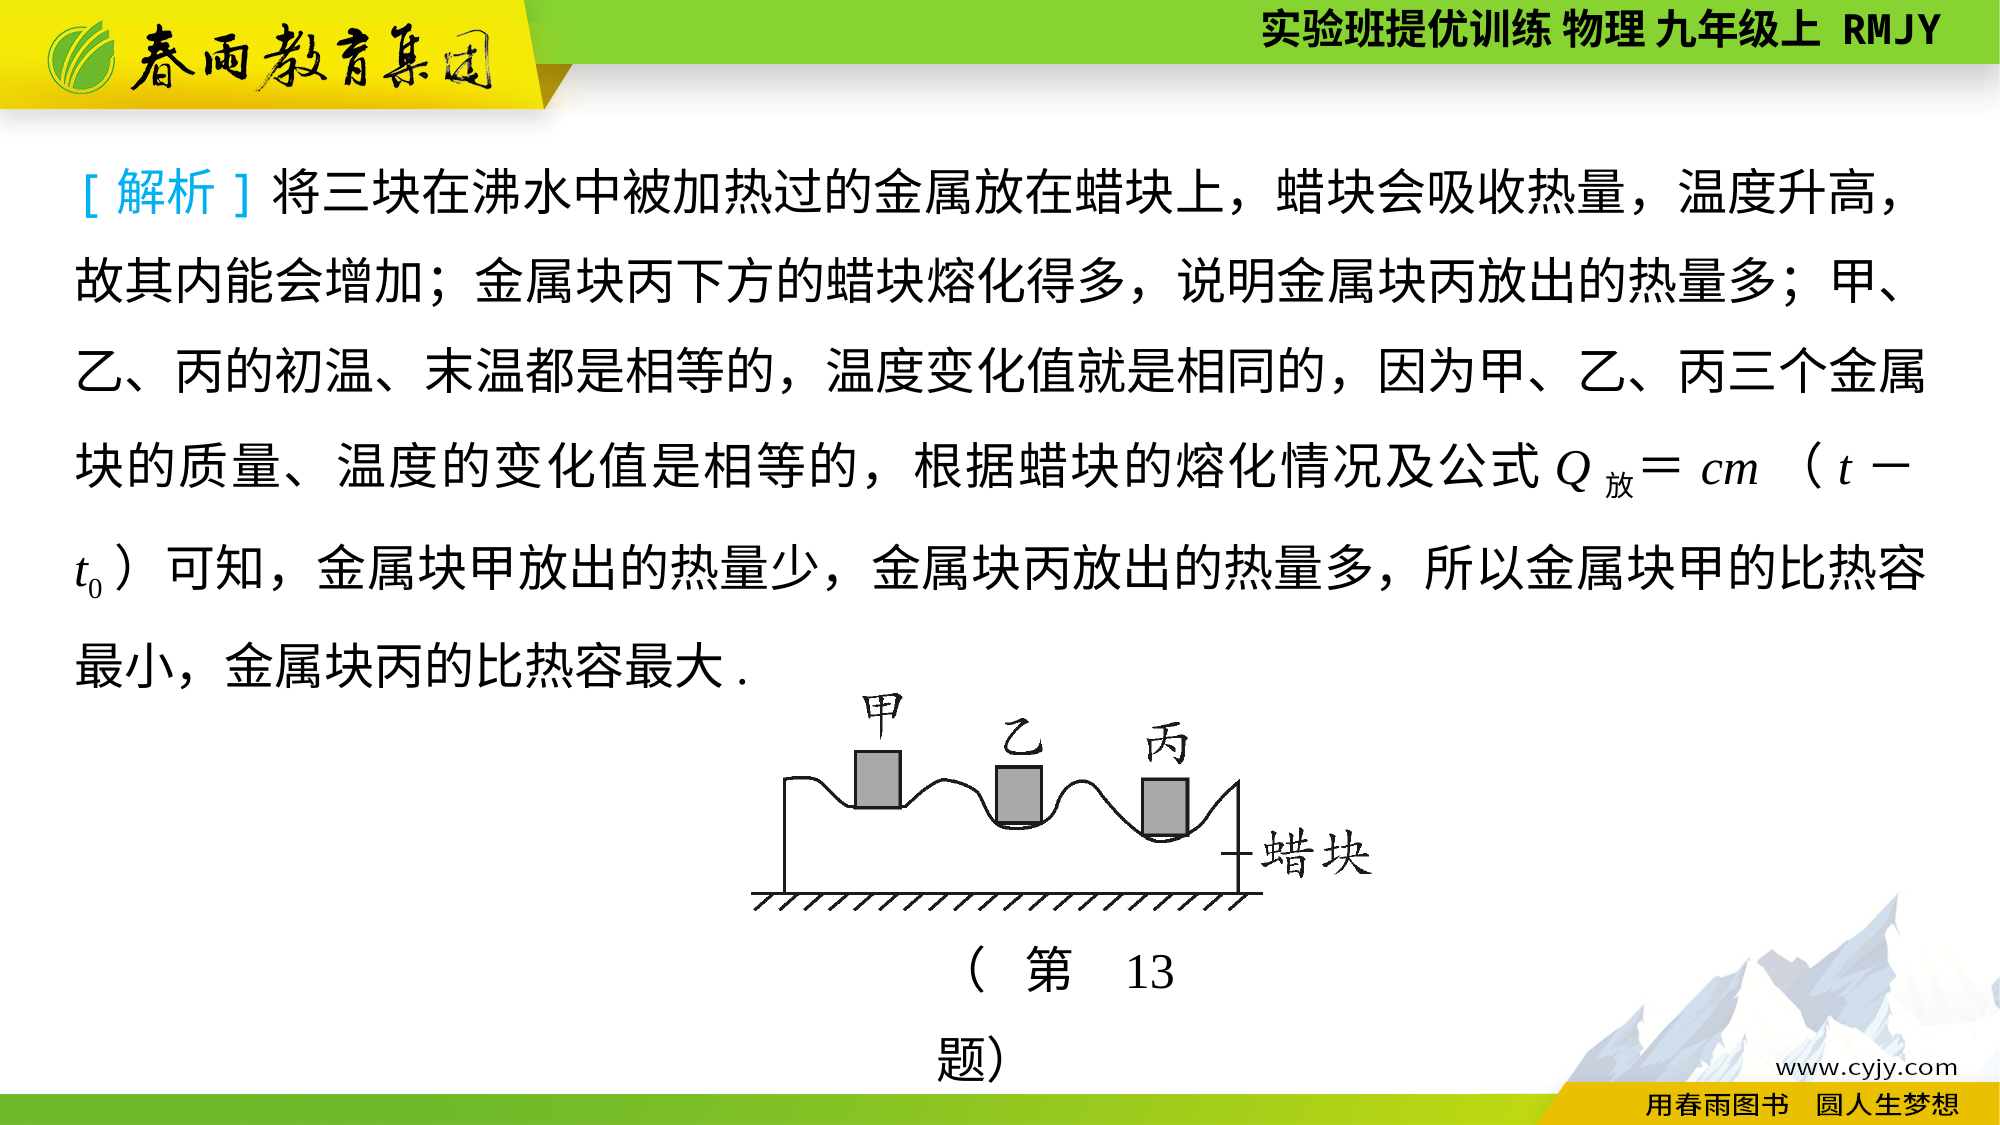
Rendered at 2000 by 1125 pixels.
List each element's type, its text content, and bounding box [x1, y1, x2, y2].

picture [0, 0, 2000, 1125]
list [解析]将三块在沸水中被加热过的金属放在蜡块上，蜡块会吸收热量，温度升高，故其内能会增加；金属块丙下方的蜡块熔化得多，说明金属块丙放出的热量多；甲、乙、丙的初温、末温都是相等的，温度变化值就是相同的，因为甲、乙、丙三个金属块的质量、温度的变化值是相等的，根据蜡块的熔化情况及公式Q放＝cm（t－t0）可知，金属块甲放出的热量少，金属块丙放出的热量多，所以金属块甲的比热容最小，金属块丙的比热容最大. [59, 122, 1944, 683]
text_box （第13题） [921, 919, 1202, 1006]
